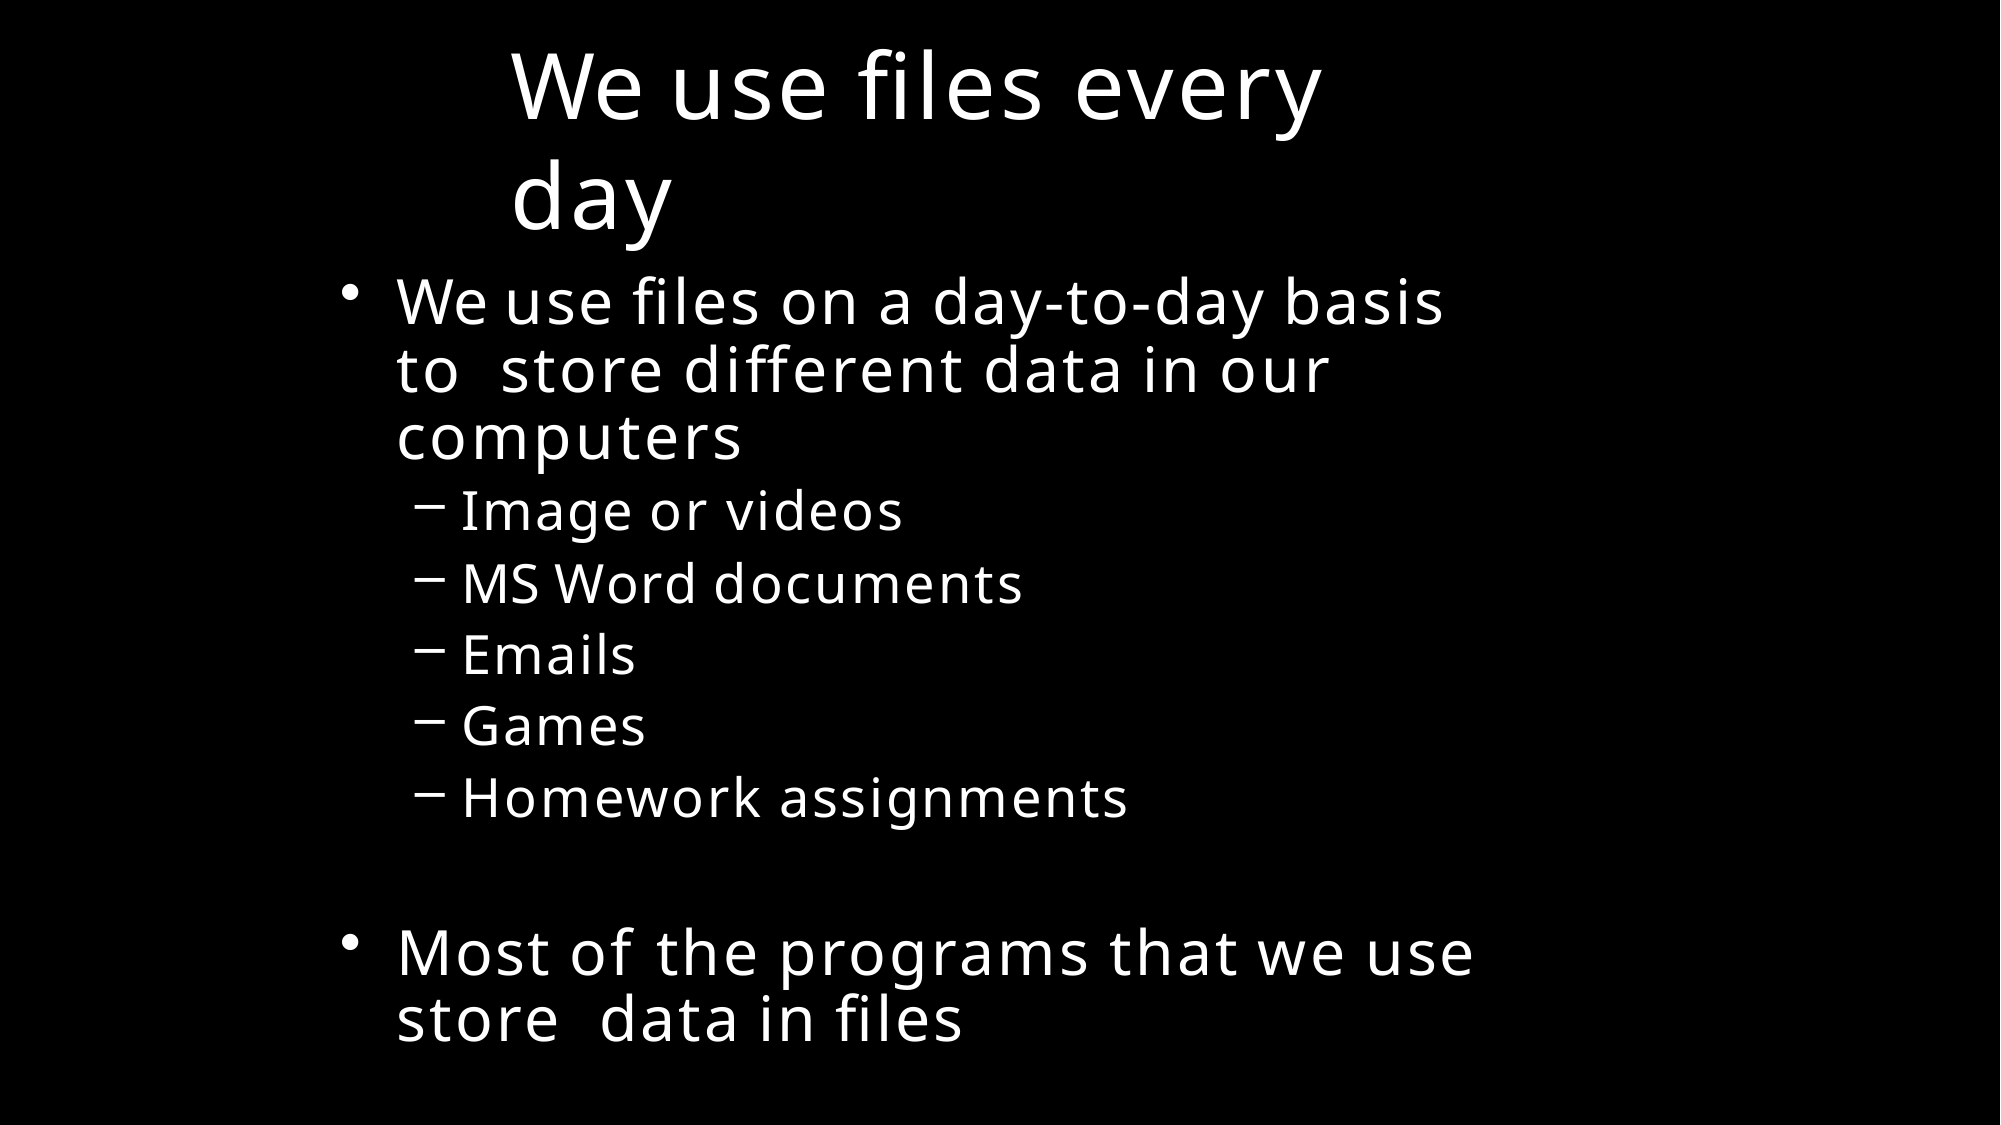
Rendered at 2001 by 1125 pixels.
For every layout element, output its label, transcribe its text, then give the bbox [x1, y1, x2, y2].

text_box We use files on a day-to-day basis to store different data in our computers Image or videos MS Word documents Emails Games Homework assignments Most of the programs that we use store data in files [337, 259, 1579, 1054]
title We use files every day [507, 25, 1492, 248]
